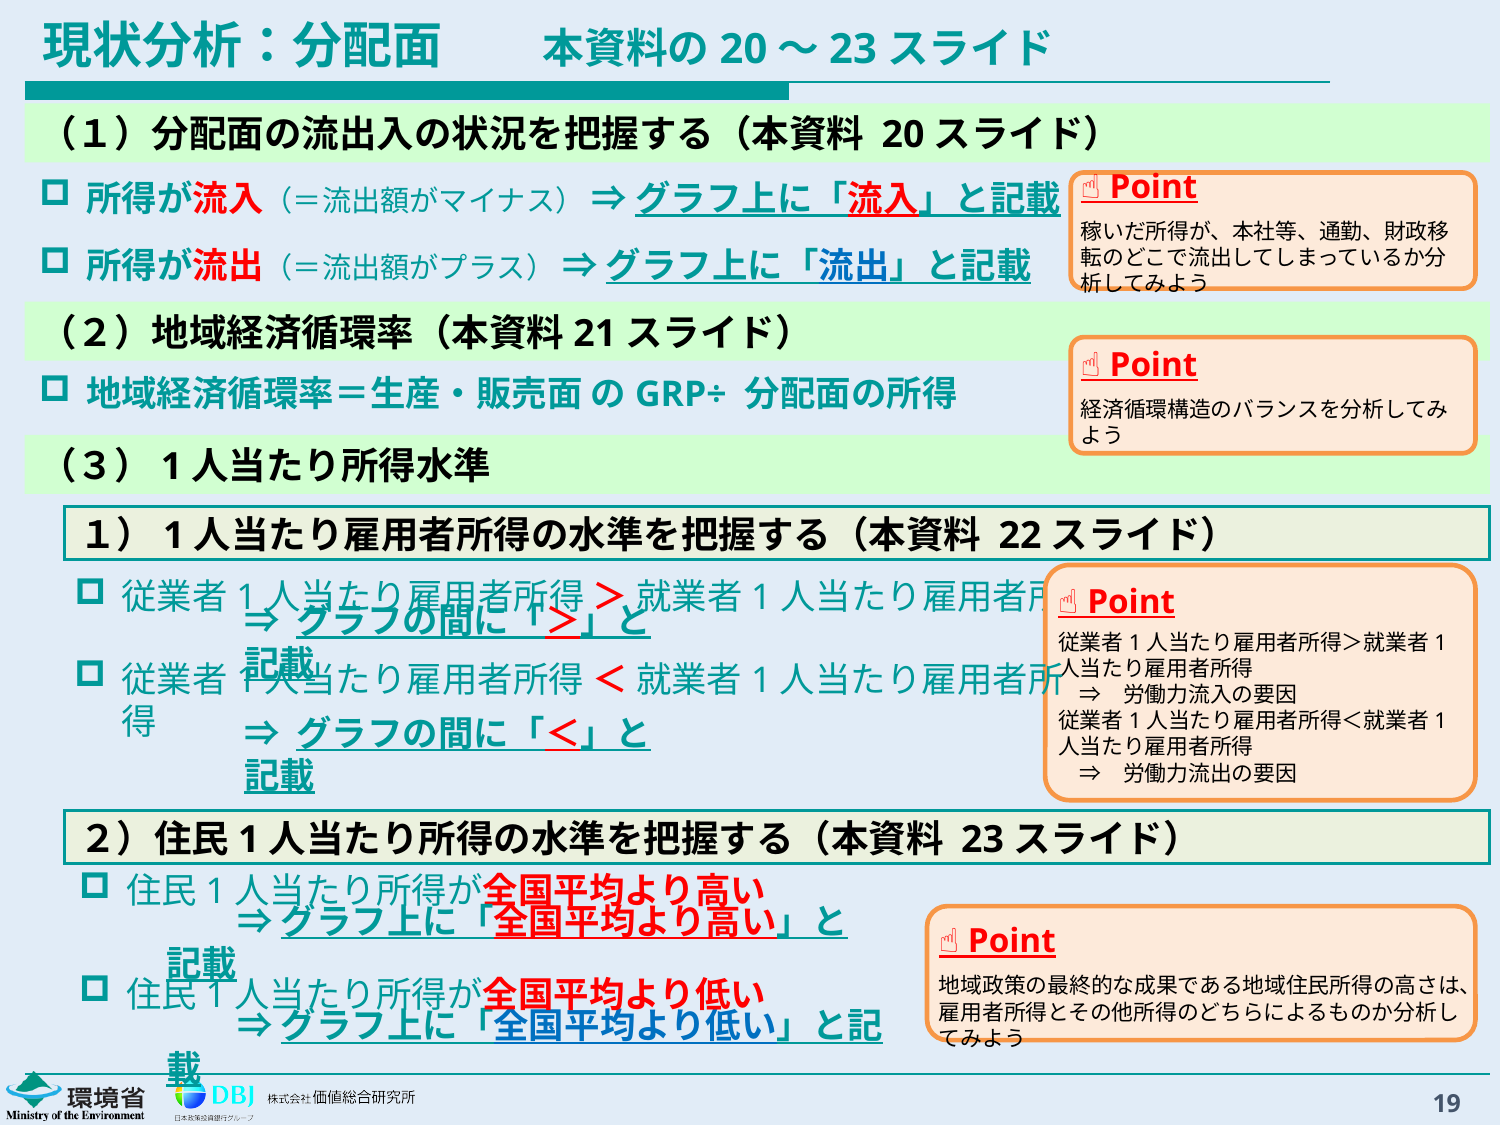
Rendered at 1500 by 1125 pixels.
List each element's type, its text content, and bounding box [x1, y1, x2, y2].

text_box 住民1人当たり所得が全国平均より低い [64, 966, 1471, 1020]
slide_number 19 [1393, 1079, 1500, 1122]
text_box ⇒ グラフ上に「全国平均より高い」と記載 [151, 913, 878, 966]
text_box ⇒ グラフ上に「全国平均より低い」と記載 [151, 1020, 924, 1073]
title 現状分析：分配面 本資料の20～23スライド [27, 0, 1500, 82]
text_box 住民1人当たり所得が全国平均より高い [64, 861, 1471, 918]
text_box 地域経済循環率＝生産・販売面 のGRP÷ 分配面の所得 [24, 357, 1020, 428]
text_box （３）1人当たり所得水準 [24, 434, 1490, 494]
picture [171, 1075, 419, 1125]
text_box ☝ Point 従業者1人当たり雇用者所得＞就業者1人当たり雇用者所得 ⇒ 労働力流入の要因 従業者1人当たり雇用者所得＜就業者1人当たり雇用者所得 ⇒ 労働力流出の要因 [1045, 564, 1476, 801]
text_box 従業者1人当たり雇用者所得 ＞ 就業者1人当たり雇用者所得 [59, 561, 1471, 631]
picture [2, 1071, 148, 1125]
text_box ☝ Point 地域政策の最終的な成果である地域住民所得の高さは、雇用者所得とその他所得のどちらによるものか分析してみよう [927, 906, 1476, 1041]
text_box ☝ Point 稼いだ所得が、本社等、通勤、財政移転のどこで流出してしまっているか分析してみよう [1070, 172, 1476, 289]
text_box ⇒ グラフの間に「＜」と記載 [229, 721, 693, 786]
text_box ２）住民1人当たり所得の水準を把握する（本資料 23スライド） [64, 810, 1490, 864]
text_box （２）地域経済循環率（本資料21スライド） [24, 301, 1490, 361]
text_box 従業者1人当たり雇用者所得 ＜ 就業者1人当たり雇用者所得 [59, 664, 1080, 734]
text_box ☝ Point 経済循環構造のバランスを分析してみよう [1070, 337, 1476, 454]
text_box 所得が流入（＝流出額がマイナス） ⇒ グラフ上に「流入」と記載 所得が流出（＝流出額がプラス） ⇒ グラフ上に「流出」と記載 [24, 163, 1500, 299]
text_box （１）分配面の流出入の状況を把握する（本資料 20スライド） [24, 103, 1490, 163]
text_box １）1人当たり雇用者所得の水準を把握する（本資料 22スライド） [64, 506, 1490, 560]
text_box ⇒ グラフの間に「＞」と記載 [229, 606, 693, 664]
